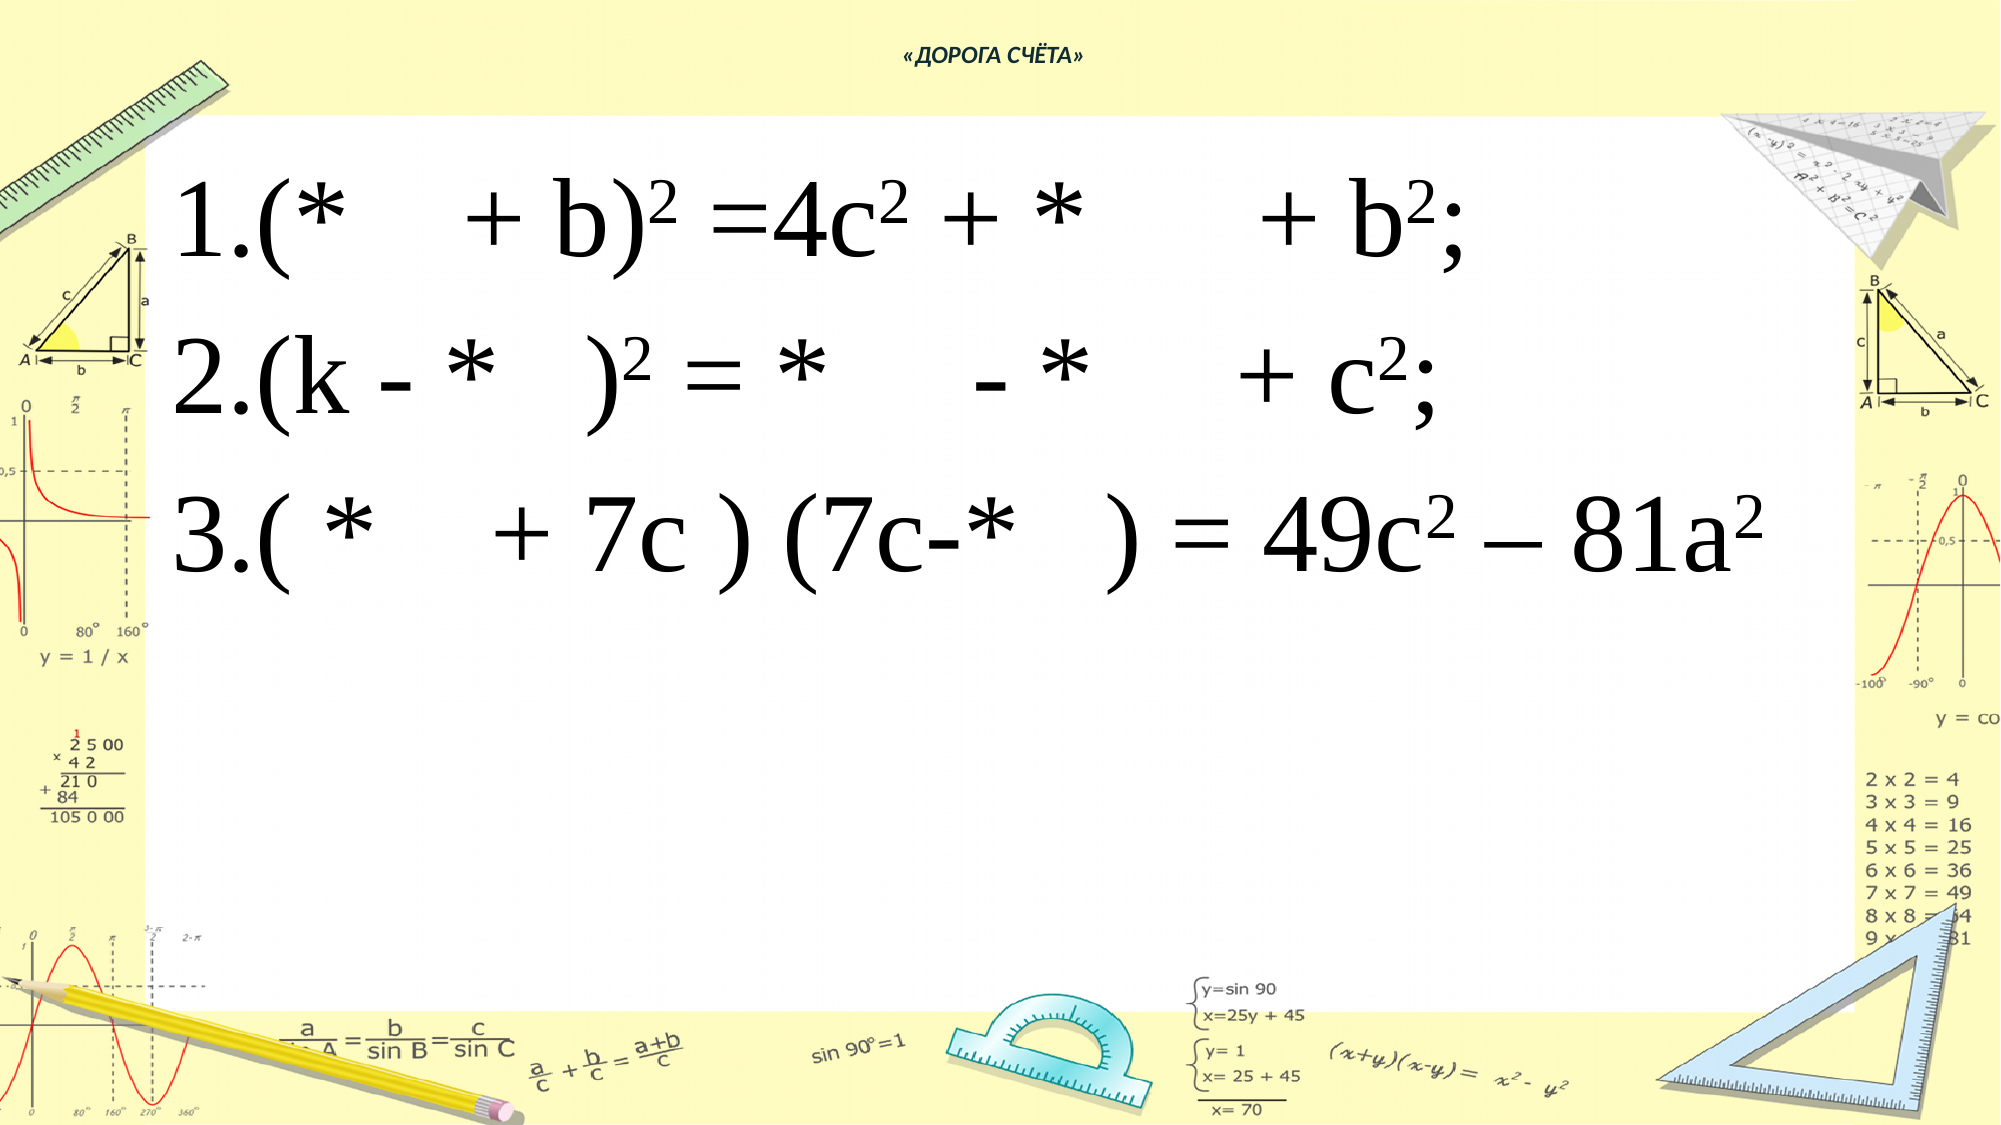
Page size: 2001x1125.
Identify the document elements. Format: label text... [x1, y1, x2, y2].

picture [0, 0, 2001, 1125]
list (* + b)2 =4c2 + * + b2; (k - * )2 = * - * + c2; ( * + 7c ) (7c-* ) = 49c2 – 81a2 [156, 136, 1844, 1008]
title «ДОРОГА СЧЁТА» [93, 0, 1894, 108]
